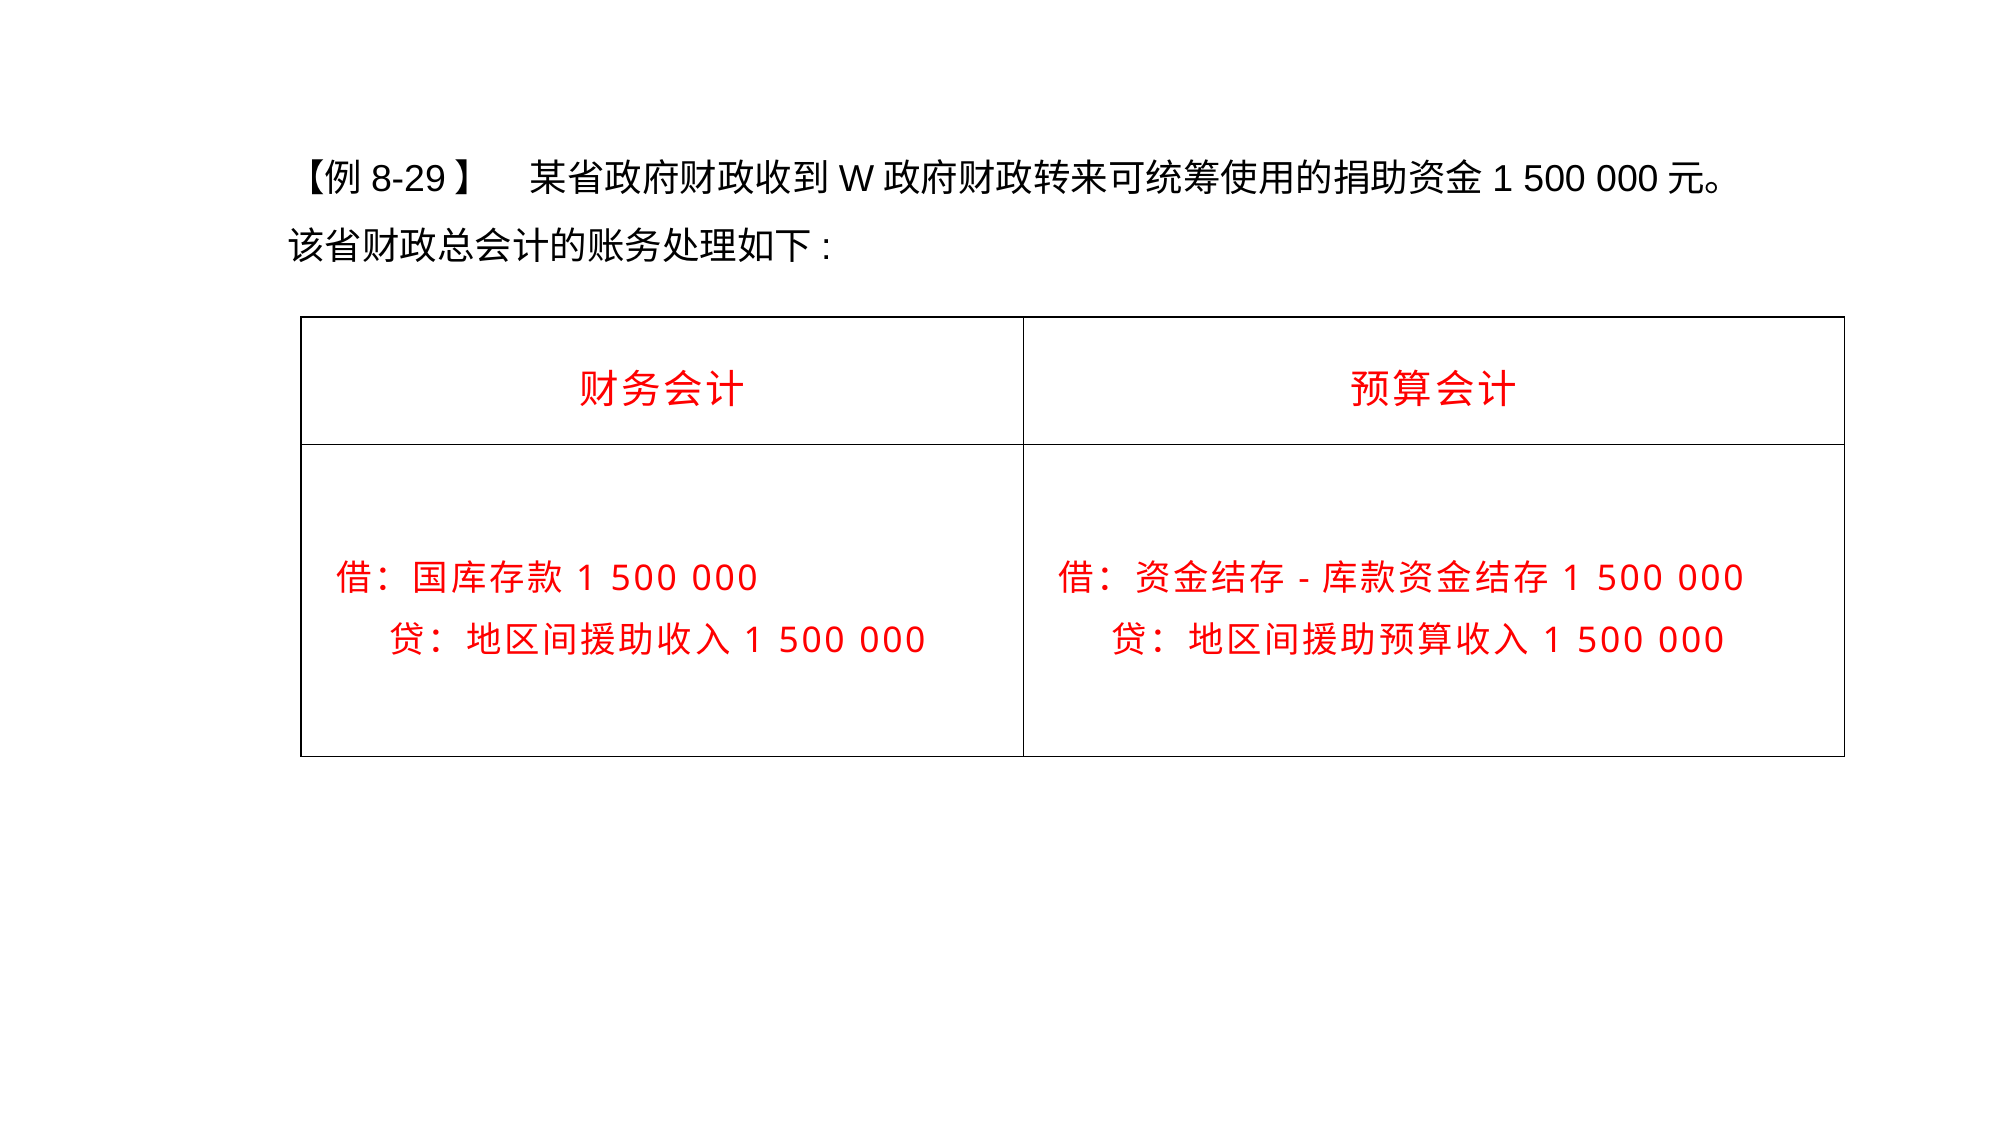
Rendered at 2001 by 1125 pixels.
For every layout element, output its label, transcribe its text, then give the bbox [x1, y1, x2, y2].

table_header 预算会计 [1024, 318, 1844, 444]
text_box 【例8-29】 某省政府财政收到W政府财政转来可统筹使用的捐助资金1 500 000元。该省财政总会计的账务处理如下: [272, 124, 1775, 318]
table_cell 借：资金结存-库款资金结存1 500 000 贷：地区间援助预算收入1 500 000 [1024, 445, 1844, 756]
table_header 财务会计 [302, 318, 1023, 444]
table_cell 借：国库存款1 500 000 贷：地区间援助收入1 500 000 [302, 445, 1023, 756]
